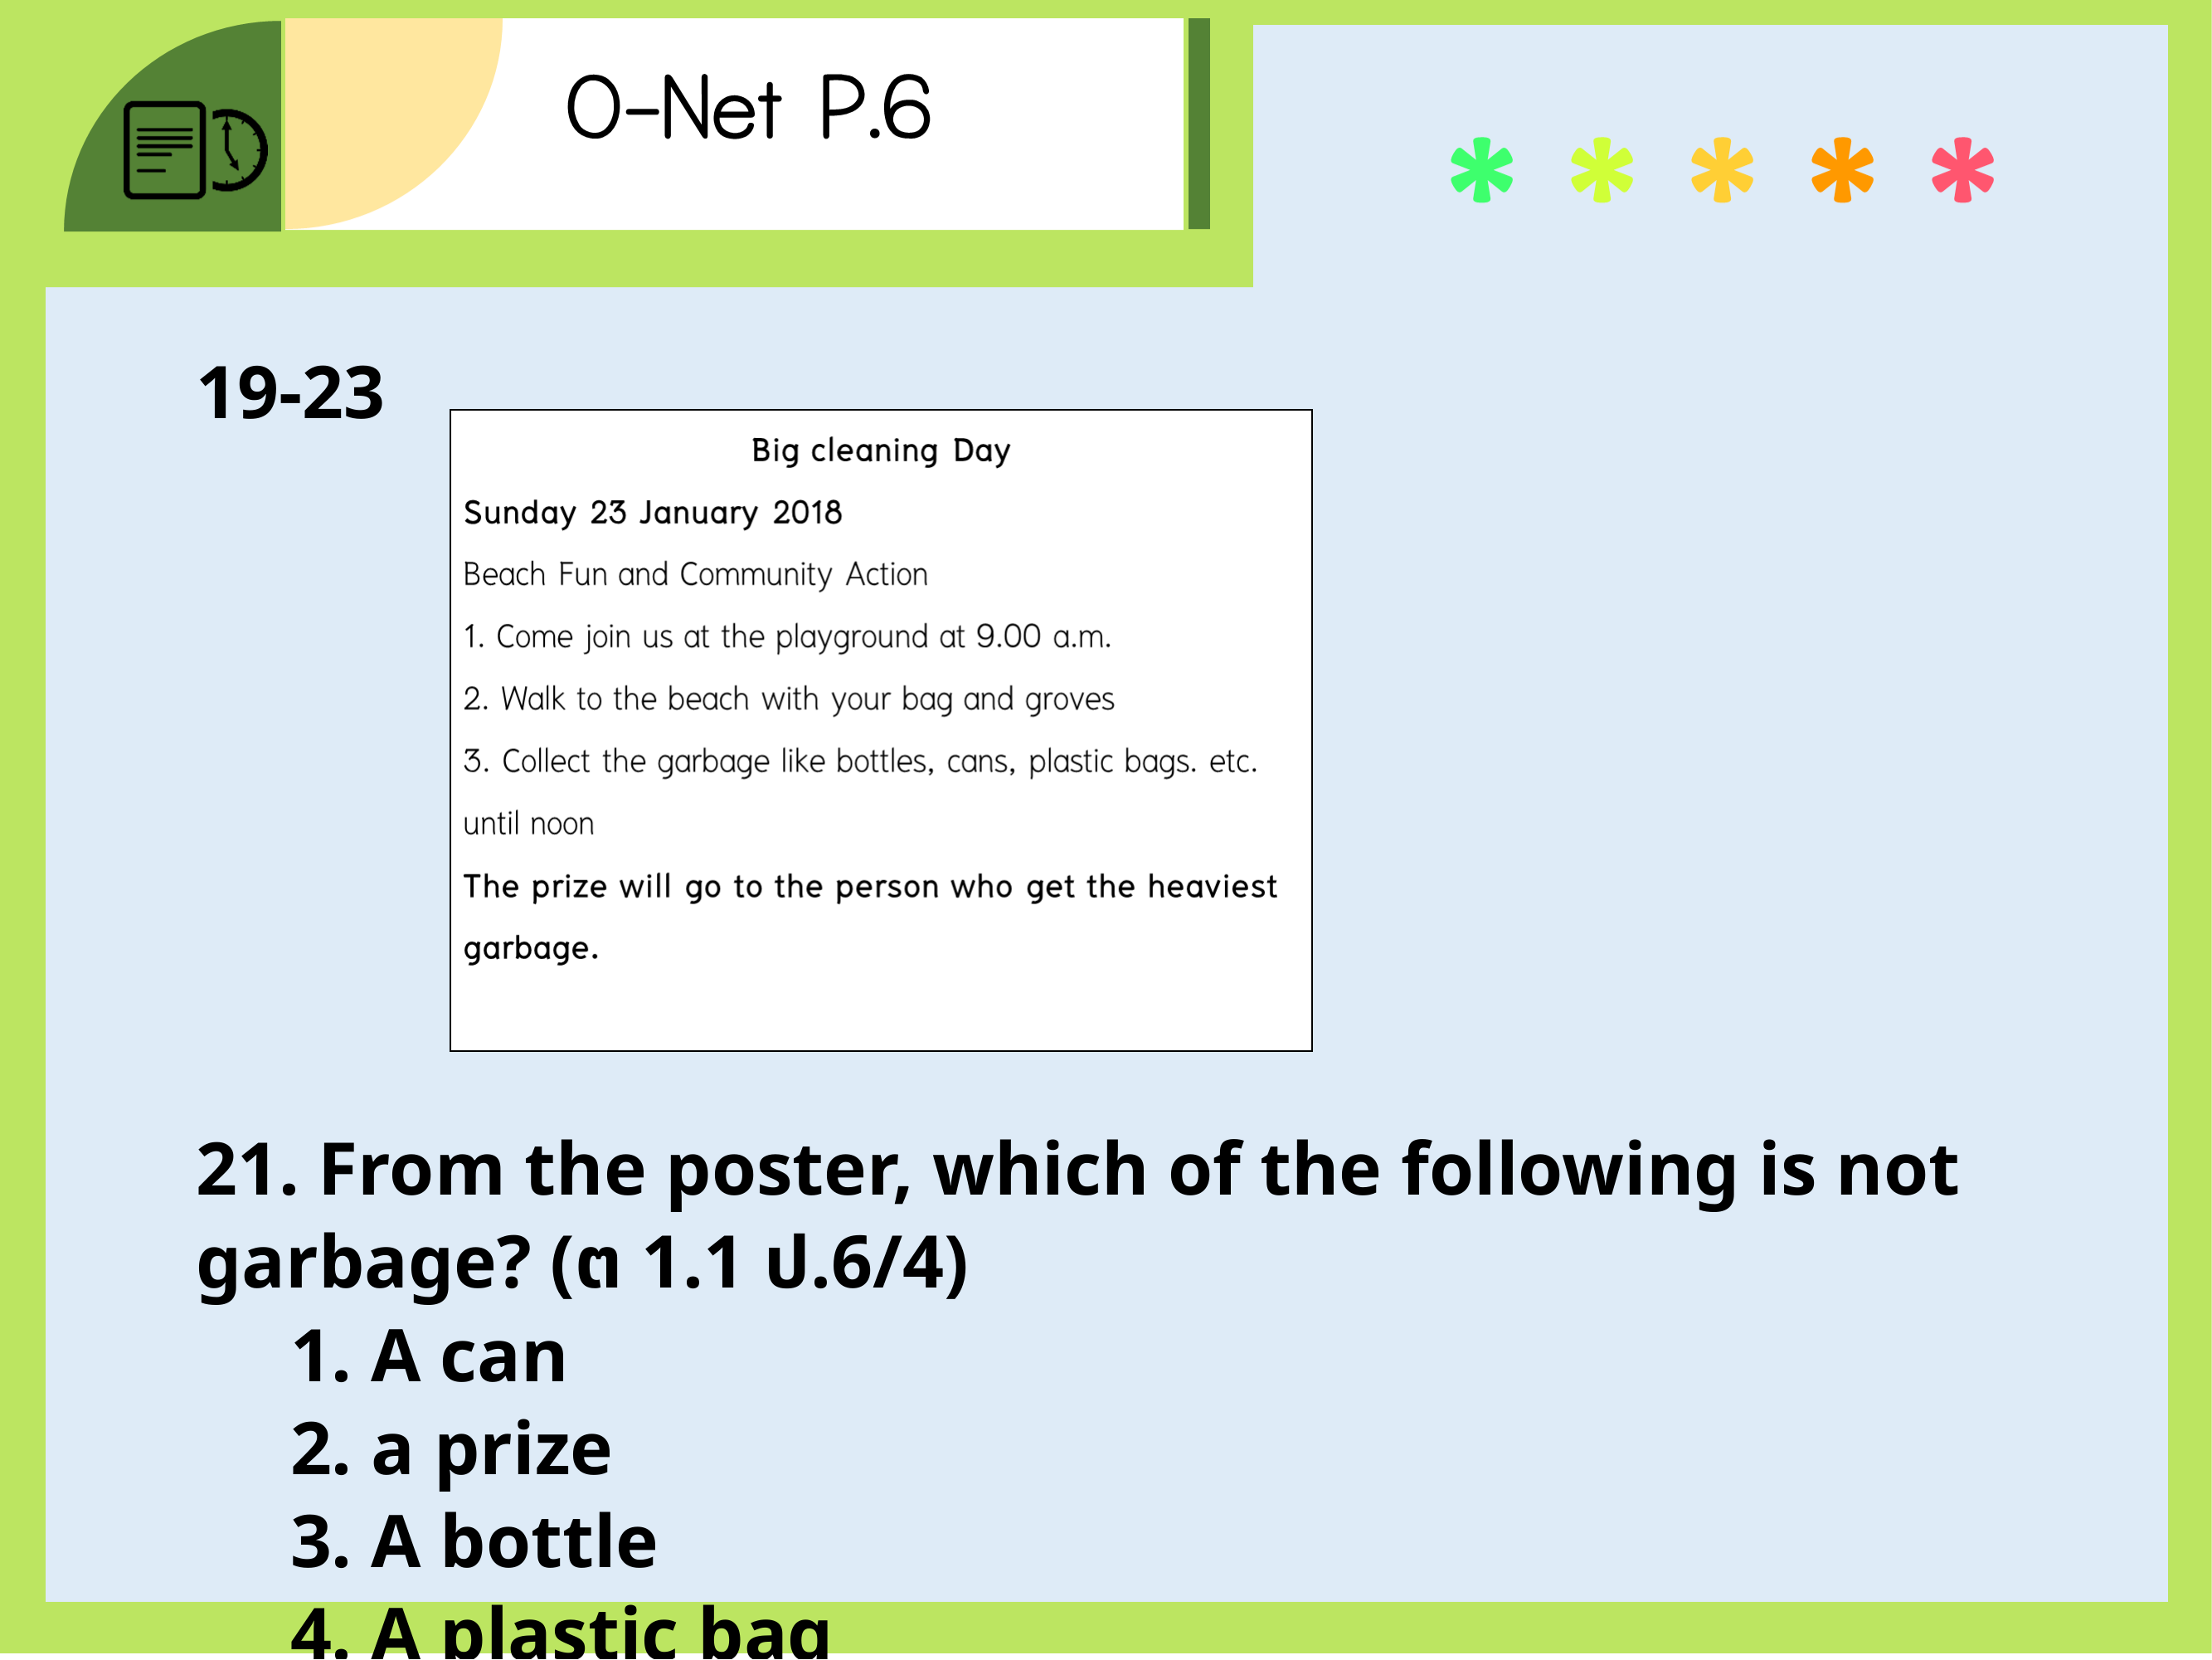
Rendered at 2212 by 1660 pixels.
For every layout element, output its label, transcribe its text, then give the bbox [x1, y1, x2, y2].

text_box 19-23 21. From the poster, which of the following is not garbage? (ต 1.1 ป.6/4) 1. A can 2. a prize 3. A bottle 4. A plastic bag [183, 1653, 2089, 1659]
picture [0, 0, 2212, 1653]
